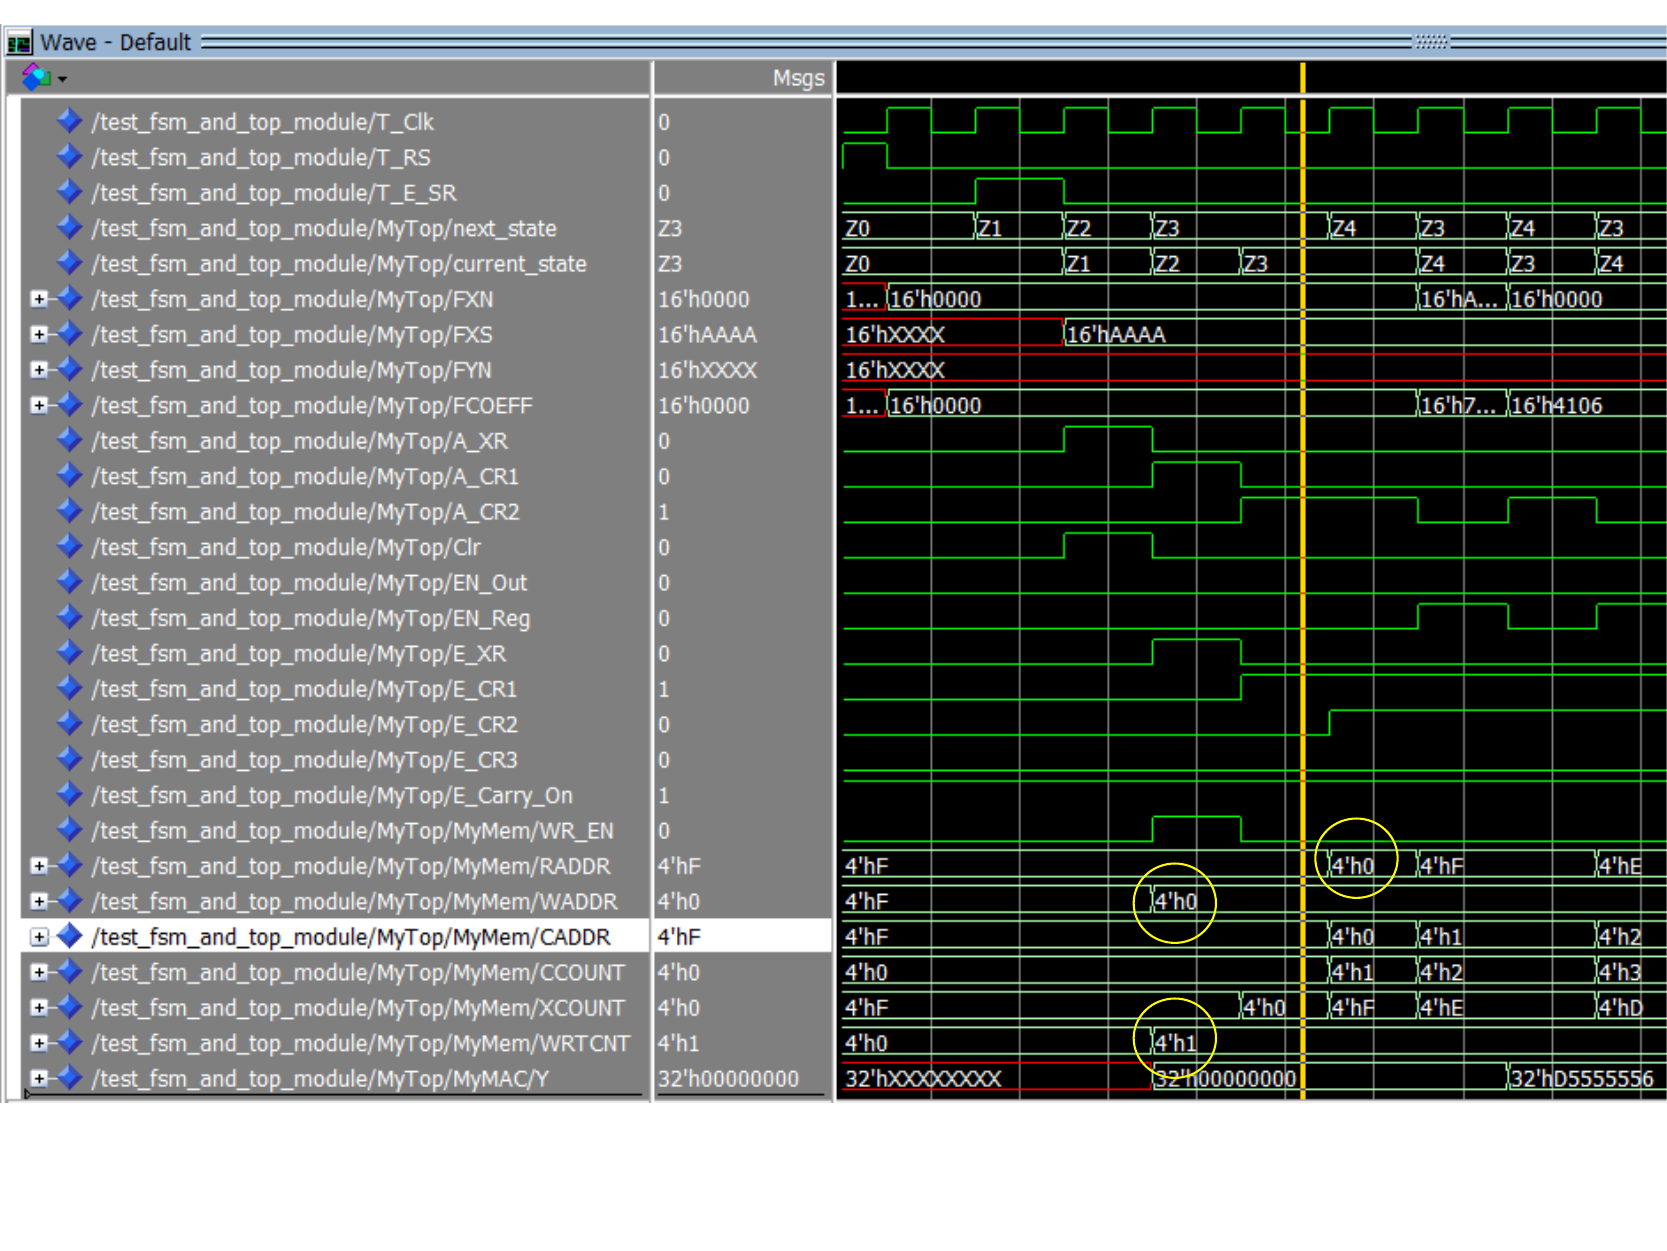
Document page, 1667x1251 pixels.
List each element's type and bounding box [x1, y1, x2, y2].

text_box [0, 24, 1667, 1103]
